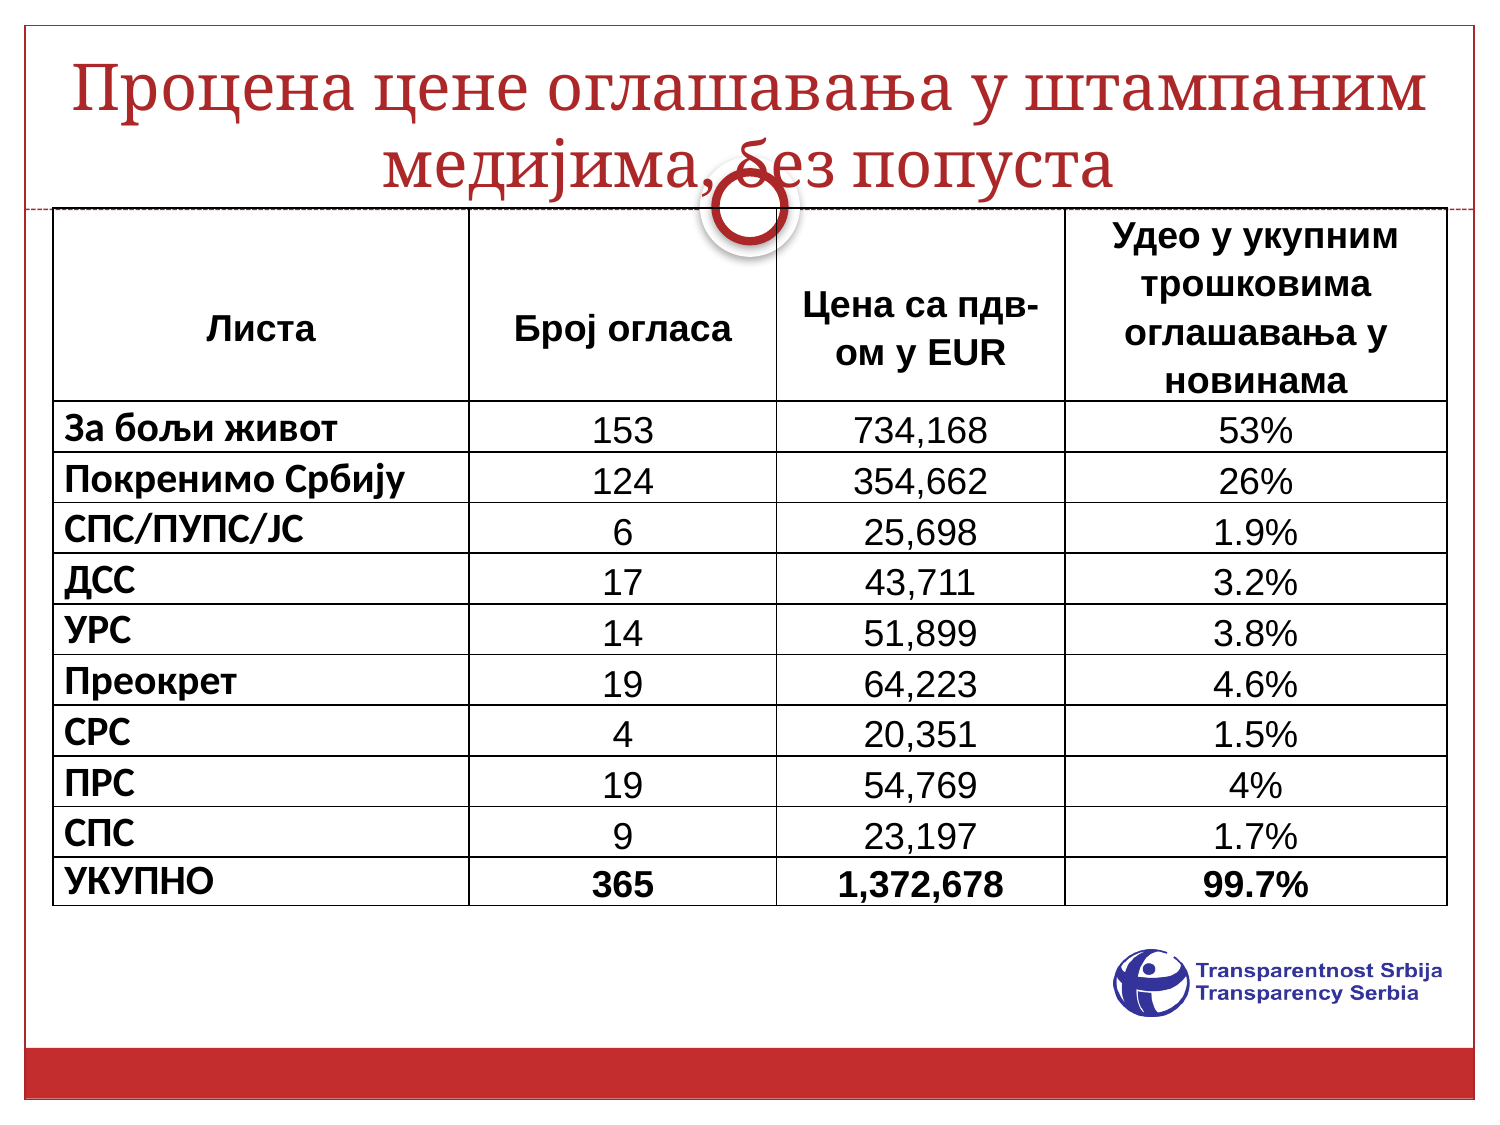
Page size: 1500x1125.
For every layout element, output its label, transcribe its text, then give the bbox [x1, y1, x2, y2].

table_cell ПРС [54, 757, 468, 806]
table_cell 4 [470, 706, 776, 755]
table_cell СПС/ПУПС/ЈС [54, 503, 468, 552]
title Процена цене оглашавања у штампаним медијима, без попуста [49, 37, 1450, 209]
table_header Удео у укупним трошковима оглашавања у новинама [1066, 209, 1446, 400]
table_cell 43,711 [777, 554, 1064, 603]
table_cell 53% [1066, 402, 1446, 451]
table_cell СРС [54, 706, 468, 755]
table_cell 4.6% [1066, 655, 1446, 704]
table_cell 19 [470, 655, 776, 704]
table_cell 734,168 [777, 402, 1064, 451]
table_cell 9 [470, 807, 776, 856]
table_cell 365 [470, 858, 776, 905]
table_cell ДСС [54, 554, 468, 603]
table_cell 4% [1066, 757, 1446, 806]
table_cell 1.9% [1066, 503, 1446, 552]
table_cell Преокрет [54, 655, 468, 704]
table_cell 20,351 [777, 706, 1064, 755]
table_cell 124 [470, 453, 776, 502]
table_cell 3.2% [1066, 554, 1446, 603]
table_header Цена са пдв-ом у EUR [777, 209, 1064, 400]
table_cell УКУПНО [54, 858, 468, 905]
table_cell СПС [54, 807, 468, 856]
table_cell За бољи живот [54, 402, 468, 451]
table_cell 26% [1066, 453, 1446, 502]
table_cell 6 [470, 503, 776, 552]
table_cell 99.7% [1066, 858, 1446, 905]
table_cell УРС [54, 605, 468, 654]
table_cell 64,223 [777, 655, 1064, 704]
table_header Листа [54, 209, 468, 400]
table_cell 51,899 [777, 605, 1064, 654]
table_cell 3.8% [1066, 605, 1446, 654]
table_cell 17 [470, 554, 776, 603]
table_cell 14 [470, 605, 776, 654]
table_cell 1.7% [1066, 807, 1446, 856]
table_header Број огласа [470, 209, 776, 400]
picture [1113, 949, 1442, 1017]
table_cell 19 [470, 757, 776, 806]
table_cell 23,197 [777, 807, 1064, 856]
table_cell 153 [470, 402, 776, 451]
table_cell 1.5% [1066, 706, 1446, 755]
table_cell 1,372,678 [777, 858, 1064, 905]
table_cell 354,662 [777, 453, 1064, 502]
table_cell Покренимо Србију [54, 453, 468, 502]
table_cell 25,698 [777, 503, 1064, 552]
table_cell 54,769 [777, 757, 1064, 806]
